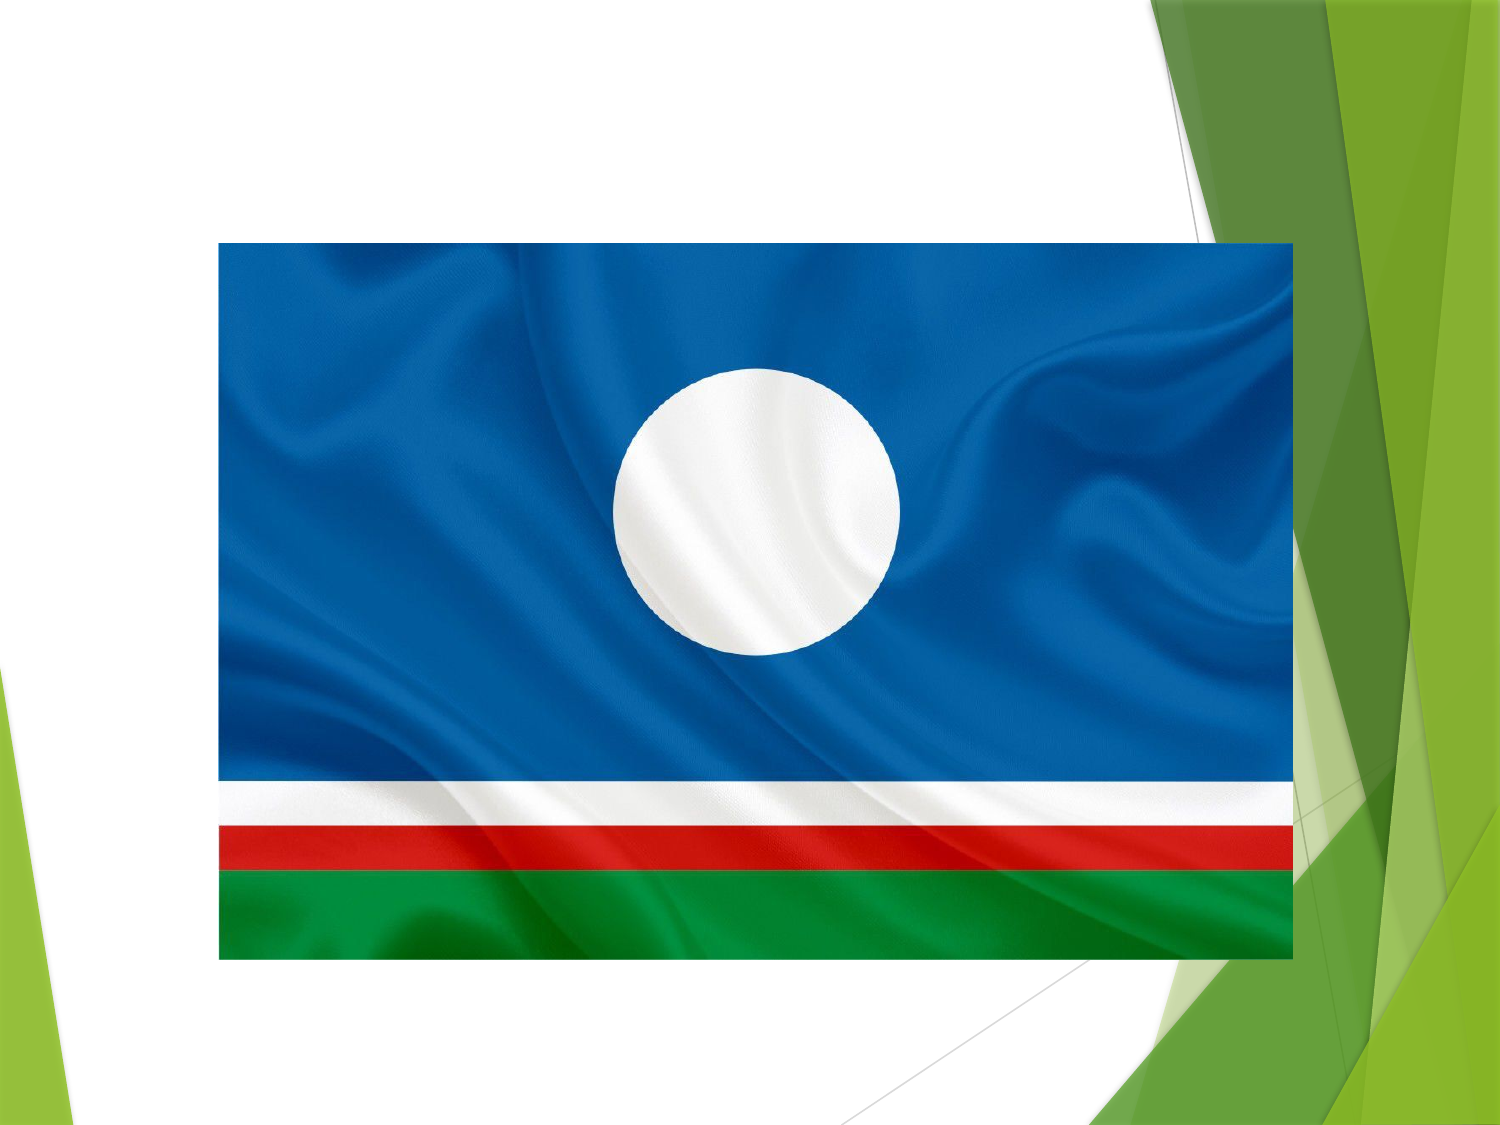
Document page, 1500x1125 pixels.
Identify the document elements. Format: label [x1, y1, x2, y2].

picture [217, 243, 1293, 961]
